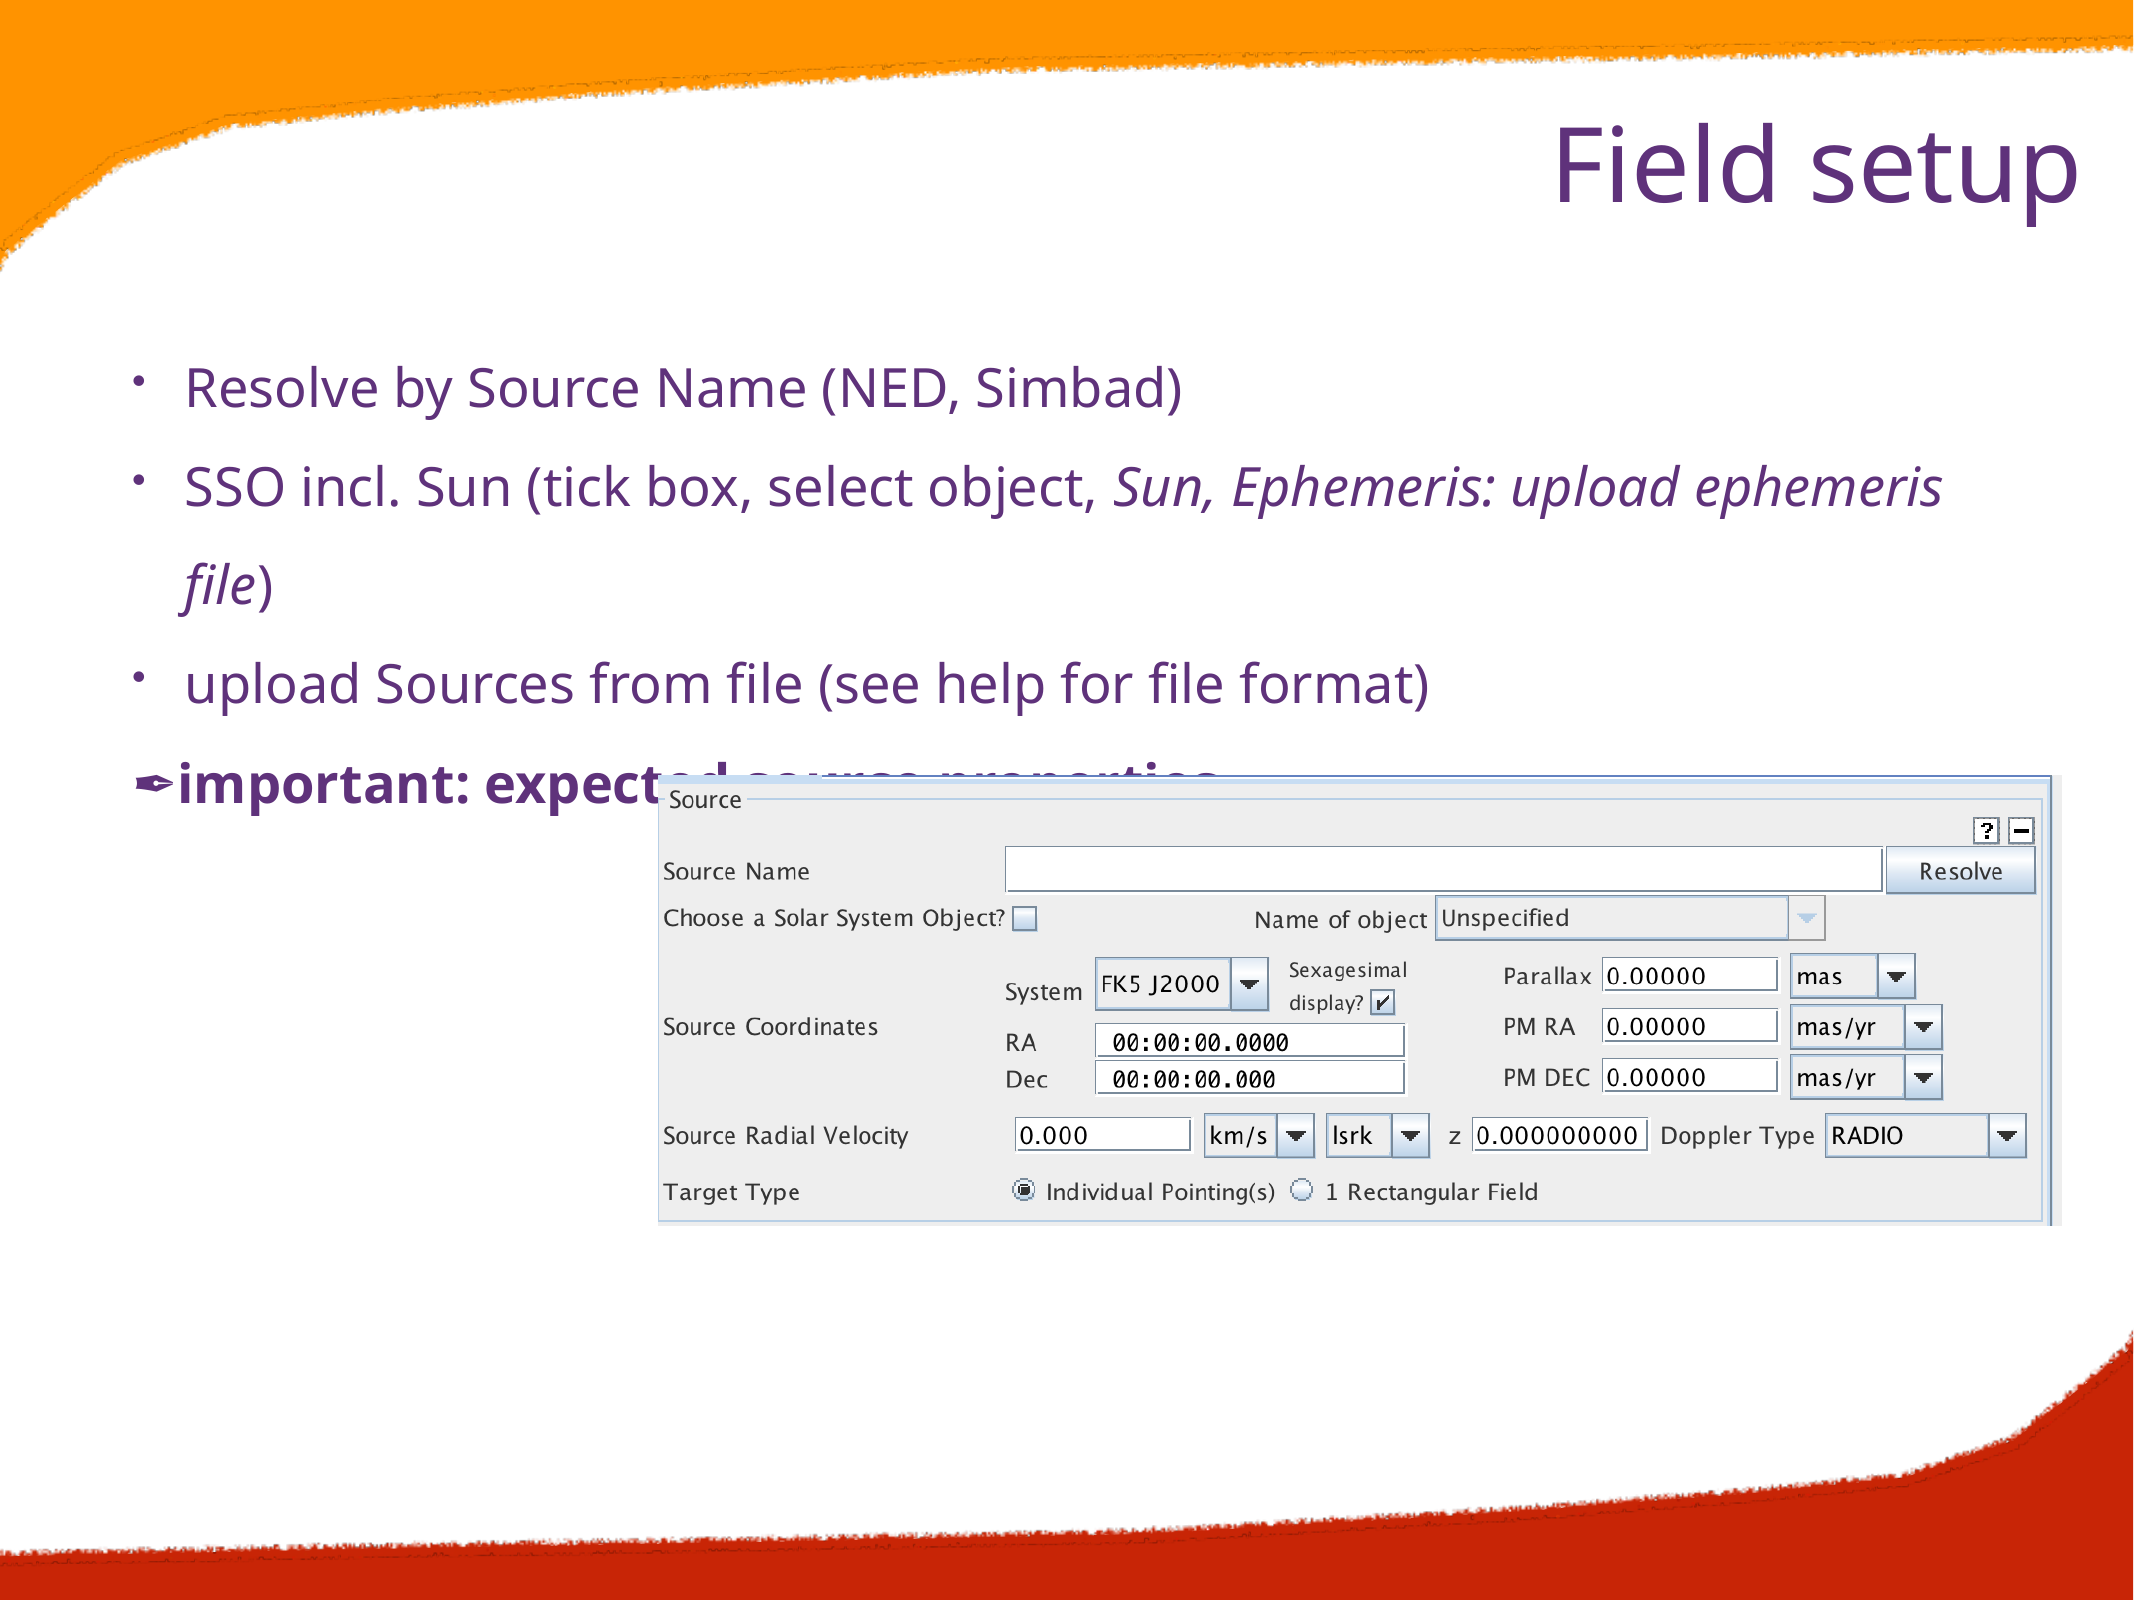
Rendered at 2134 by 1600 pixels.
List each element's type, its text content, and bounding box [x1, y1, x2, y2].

picture [657, 775, 2062, 1227]
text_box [0, 0, 2134, 307]
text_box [0, 1294, 2134, 1600]
subtitle Resolve by Source Name (NED, Simbad) SSO incl. Sun (tick box, select object, Sun, Ephemeris: upload ephemeris file) upload Sources from file (see help for file format) ✒︎important: expected source properties [123, 313, 2011, 764]
